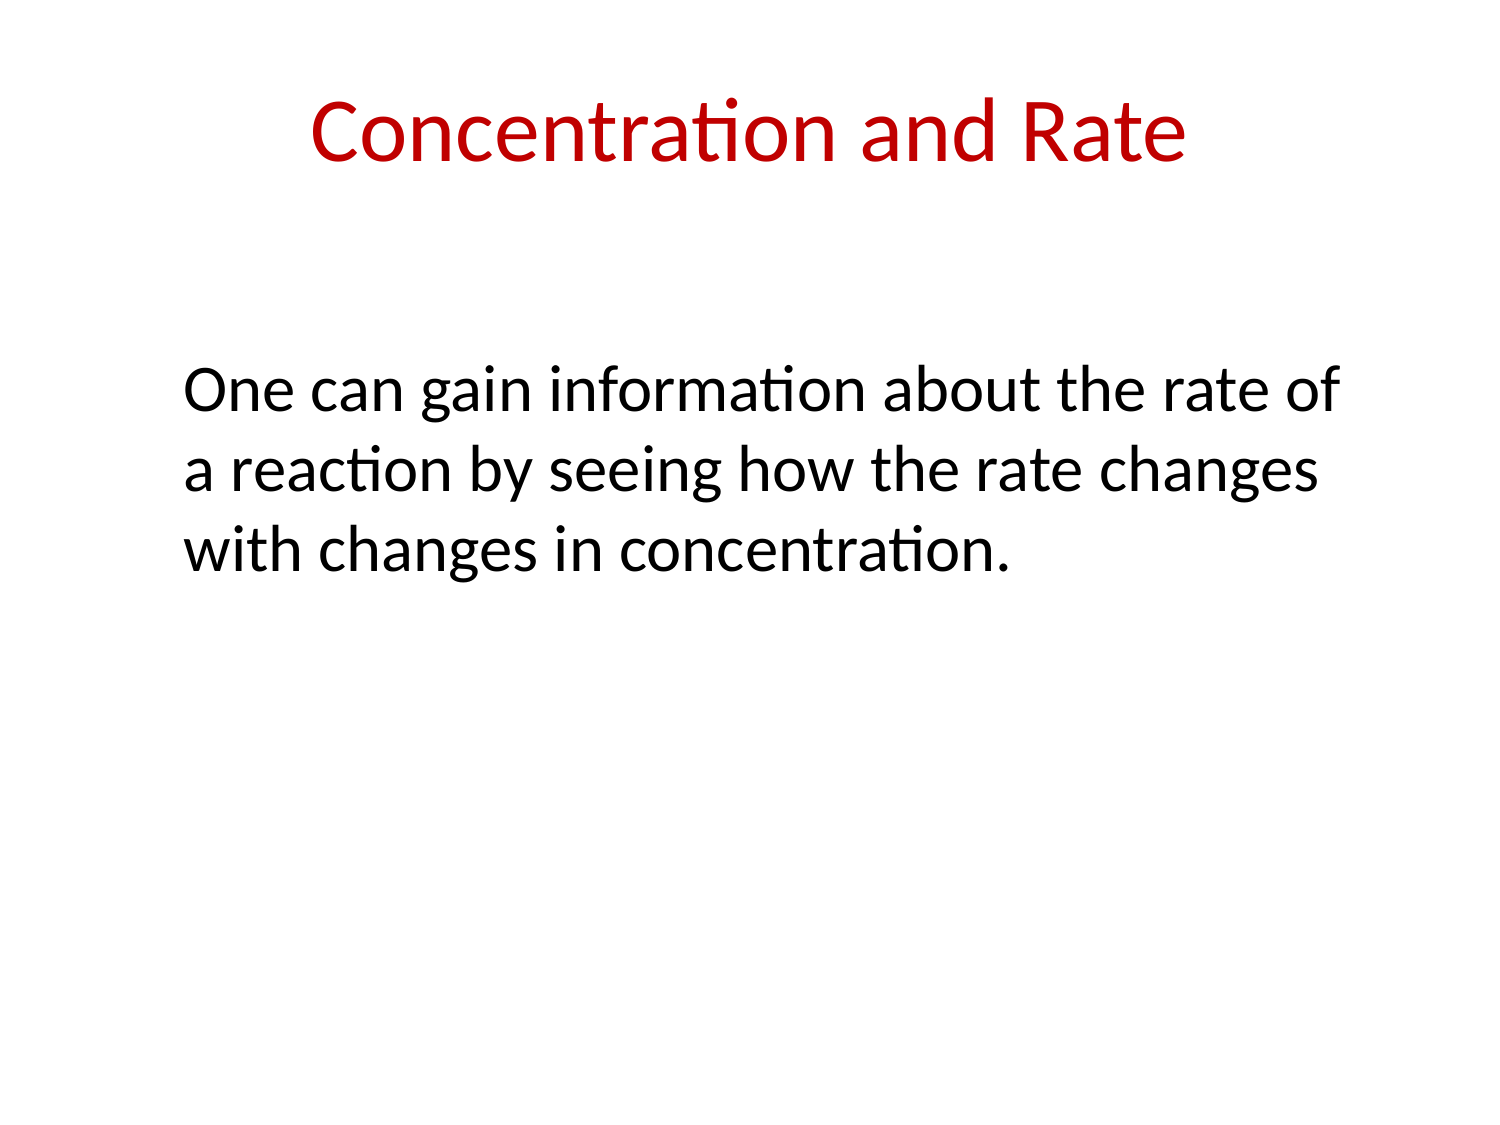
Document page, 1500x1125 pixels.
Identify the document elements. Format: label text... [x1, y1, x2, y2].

text_box Concentration and Rate [112, 62, 1388, 250]
text_box One can gain information about the rate of a reaction by seeing how the rate changes with changes in concentration. [112, 337, 1388, 638]
